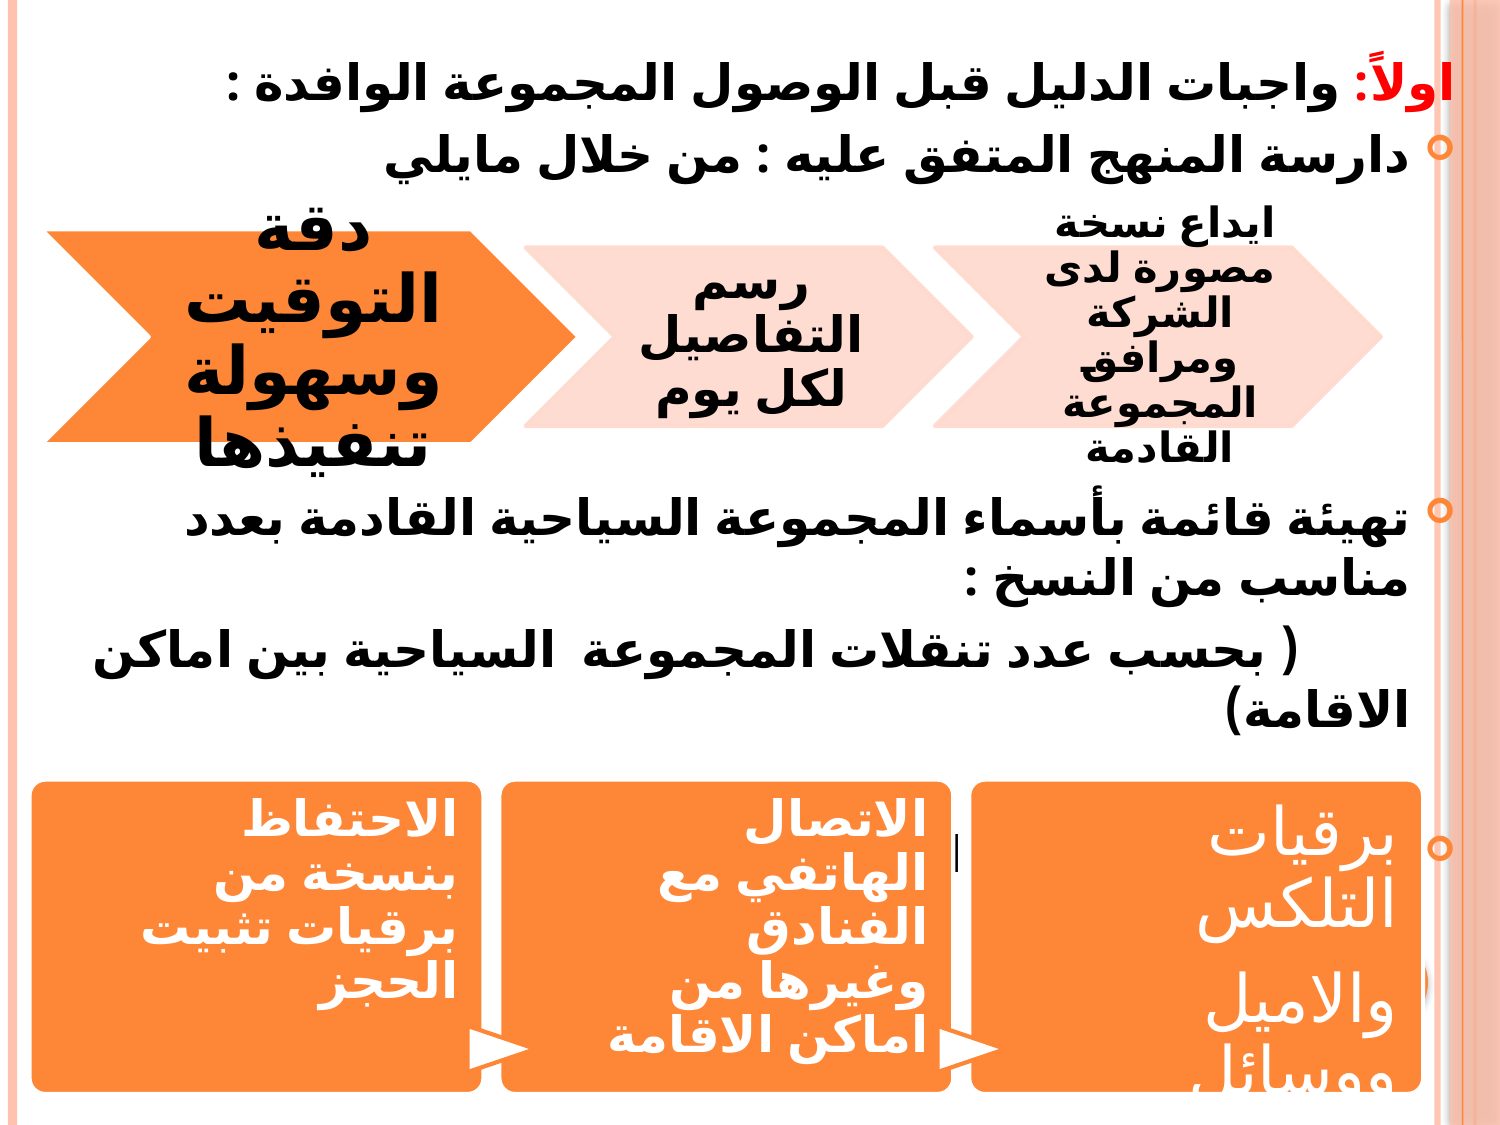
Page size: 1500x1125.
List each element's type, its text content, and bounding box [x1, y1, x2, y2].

list اولاً: واجبات الدليل قبل الوصول المجموعة الوافدة : دارسة المنهج المتفق عليه : من خلال مايلي تهيئة قائمة بأسماء المجموعة السياحية القادمة بعدد مناسب من النسخ : ( بحسب عدد تنقلات المجموعة السياحية بين اماكن الاقامة) التأكد من حجوزات الاقامة الشخصية : [75, 42, 1471, 1062]
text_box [28, 228, 1436, 445]
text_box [28, 779, 1424, 1095]
